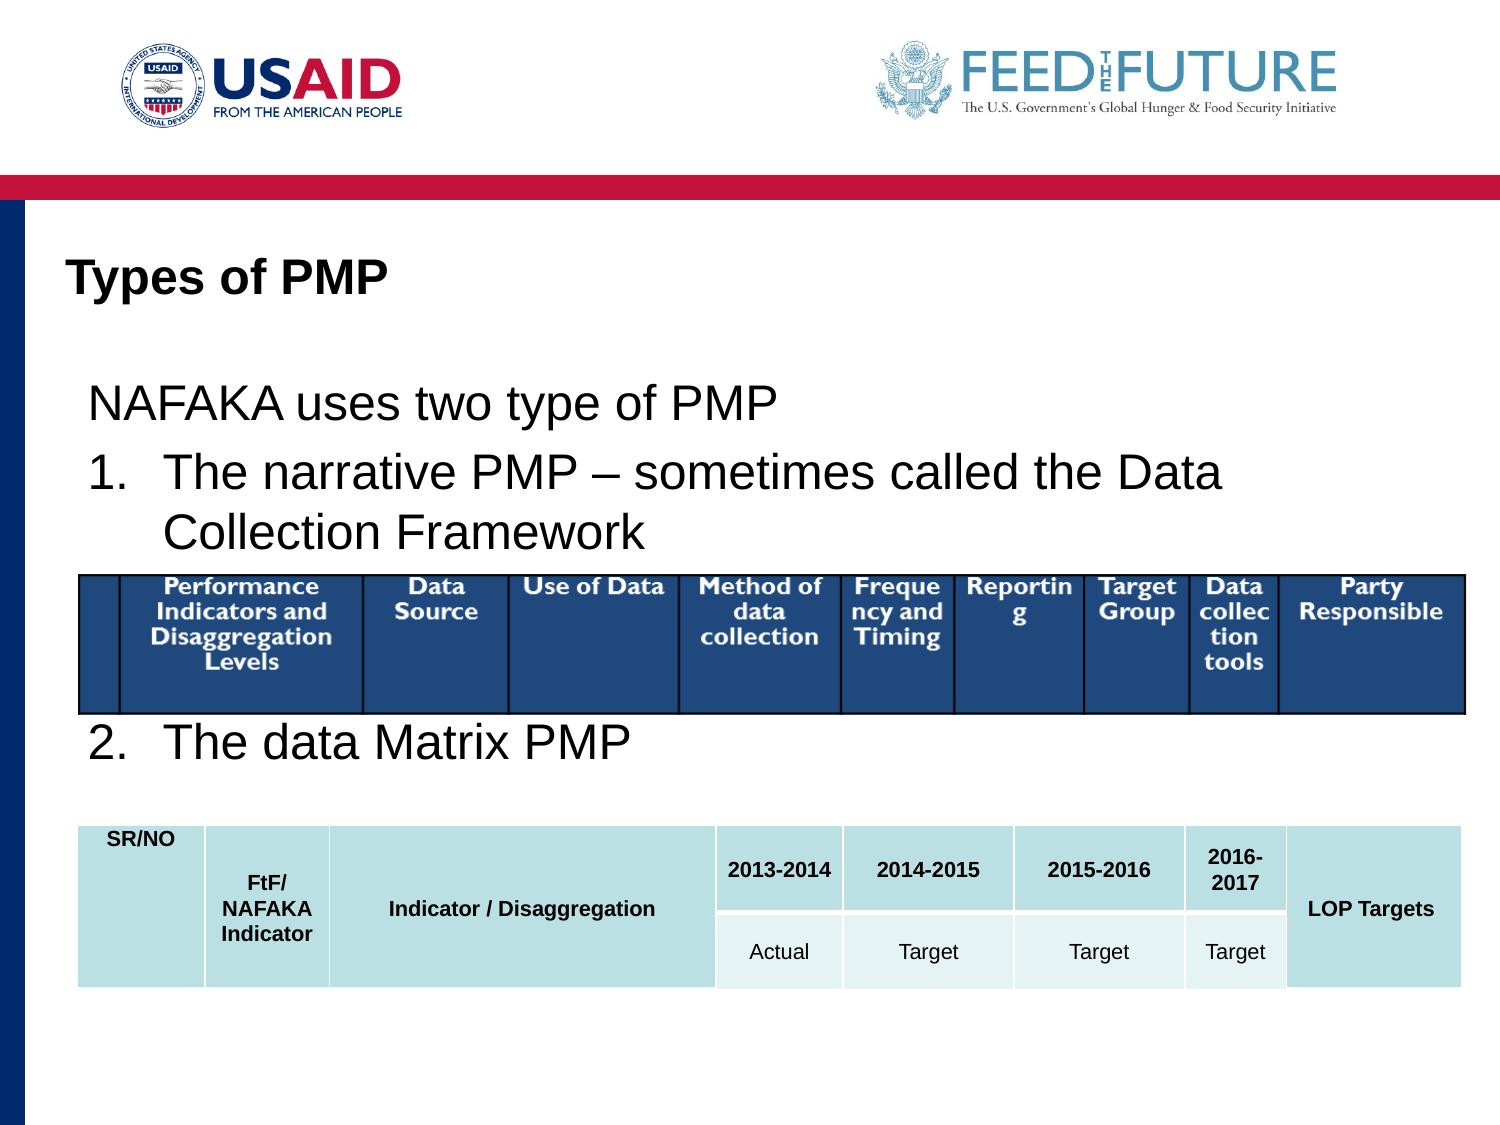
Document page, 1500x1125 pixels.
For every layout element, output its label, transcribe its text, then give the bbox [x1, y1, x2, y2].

table_header 2014-2015 [844, 826, 1013, 910]
table_cell Target [844, 915, 1013, 989]
table_header Indicator / Disaggregation [330, 826, 715, 987]
list NAFAKA uses two type of PMP The narrative PMP – sometimes called the Data Collection Framework The data Matrix PMP [72, 718, 1463, 1000]
picture [80, 17, 442, 158]
table_cell Actual [717, 915, 842, 989]
title Types of PMP [50, 237, 1463, 338]
table_header 2013-2014 [717, 826, 842, 910]
picture [837, 11, 1378, 152]
list NAFAKA uses two type of PMP The narrative PMP – sometimes called the Data Collection Framework The data Matrix PMP [72, 362, 1463, 566]
table_header SR/NO [78, 826, 204, 987]
picture [77, 562, 1468, 716]
table_header 2016-2017 [1186, 826, 1286, 910]
table_cell Target [1015, 915, 1184, 989]
table_cell Target [1186, 915, 1286, 989]
table_header FtF/NAFAKA Indicator [206, 826, 329, 987]
table_header LOP Targets [1287, 826, 1461, 987]
table_header 2015-2016 [1015, 826, 1184, 910]
